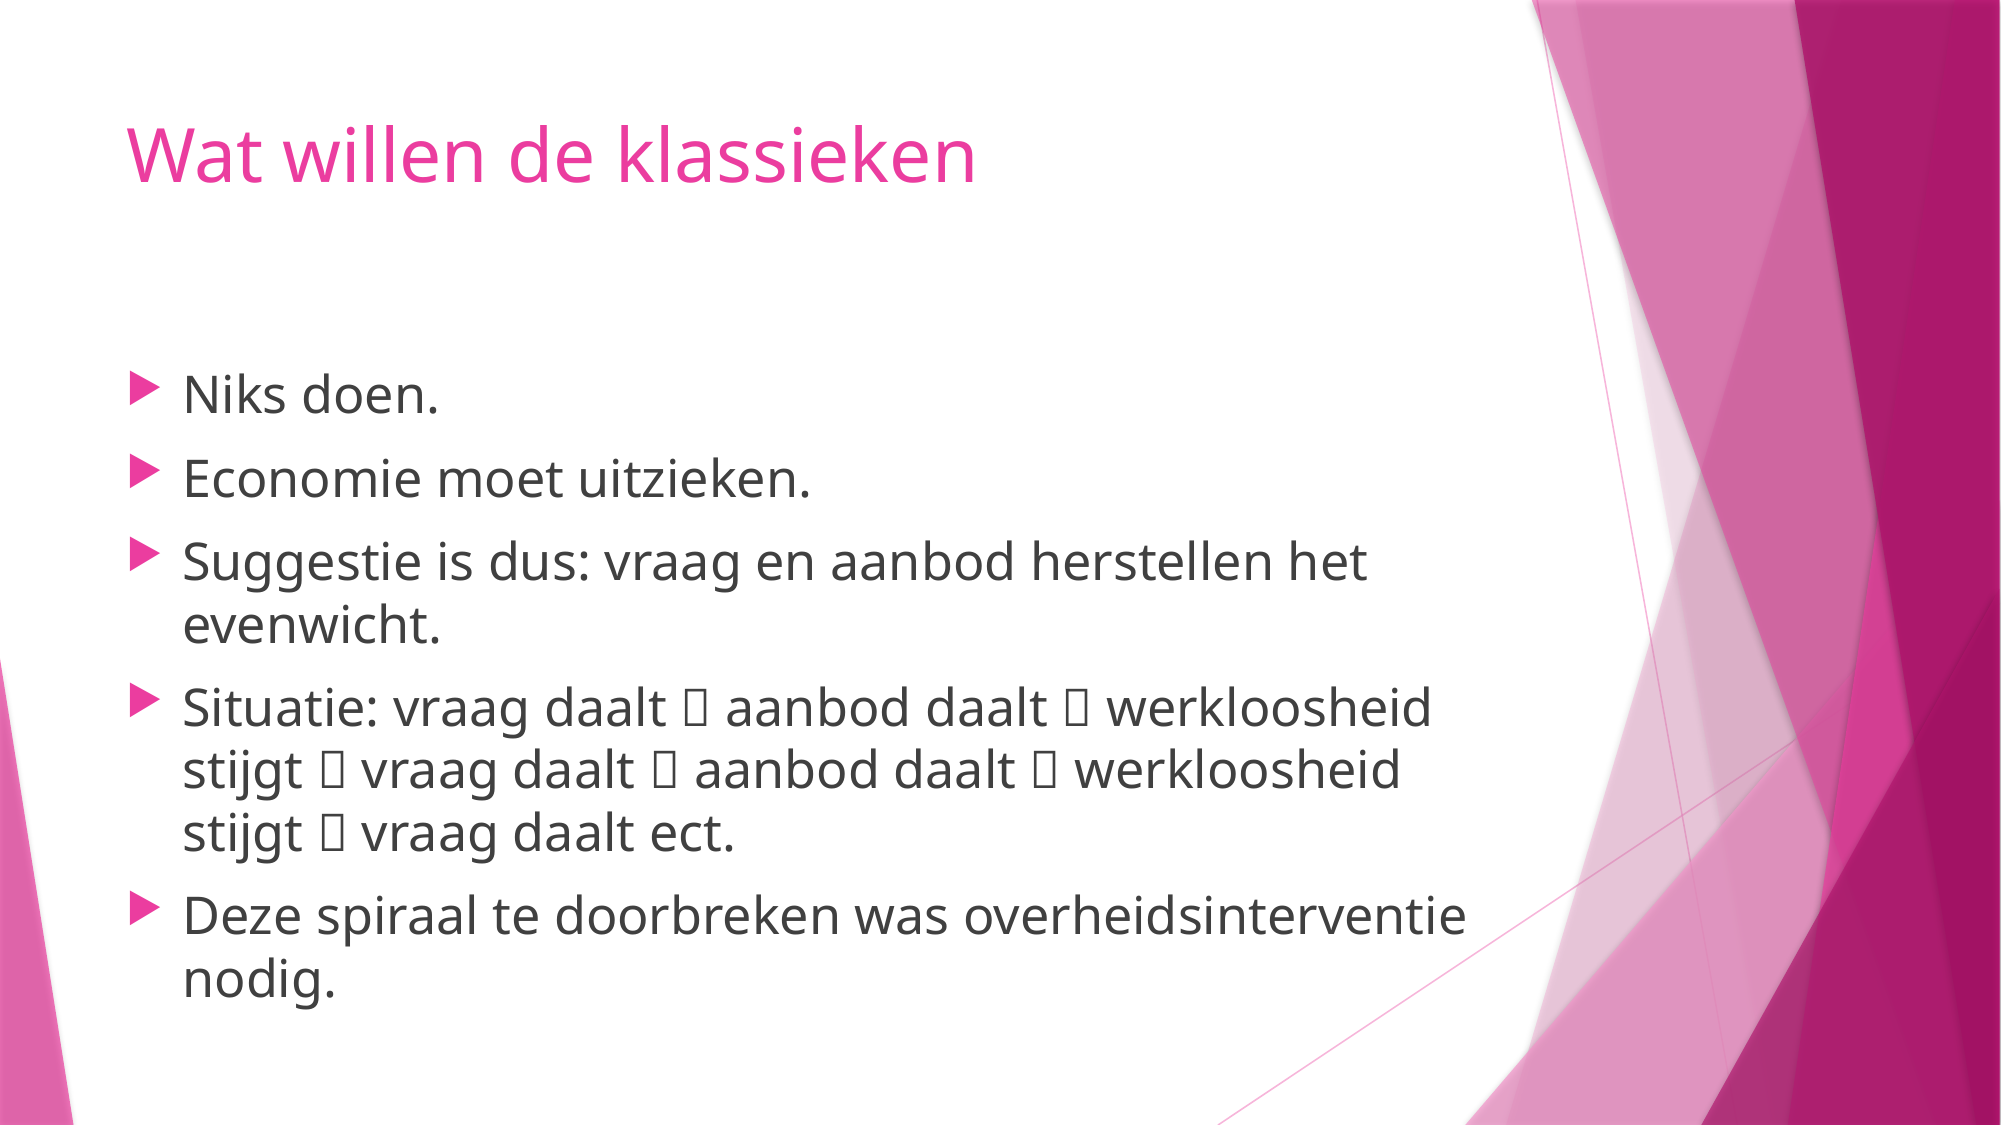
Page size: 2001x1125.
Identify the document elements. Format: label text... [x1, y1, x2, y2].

list Niks doen. Economie moet uitzieken. Suggestie is dus: vraag en aanbod herstellen het evenwicht. Situatie: vraag daalt  aanbod daalt  werkloosheid stijgt  vraag daalt  aanbod daalt  werkloosheid stijgt  vraag daalt ect. Deze spiraal te doorbreken was overheidsinterventie nodig. [111, 354, 1522, 992]
title Wat willen de klassieken [111, 99, 1522, 317]
